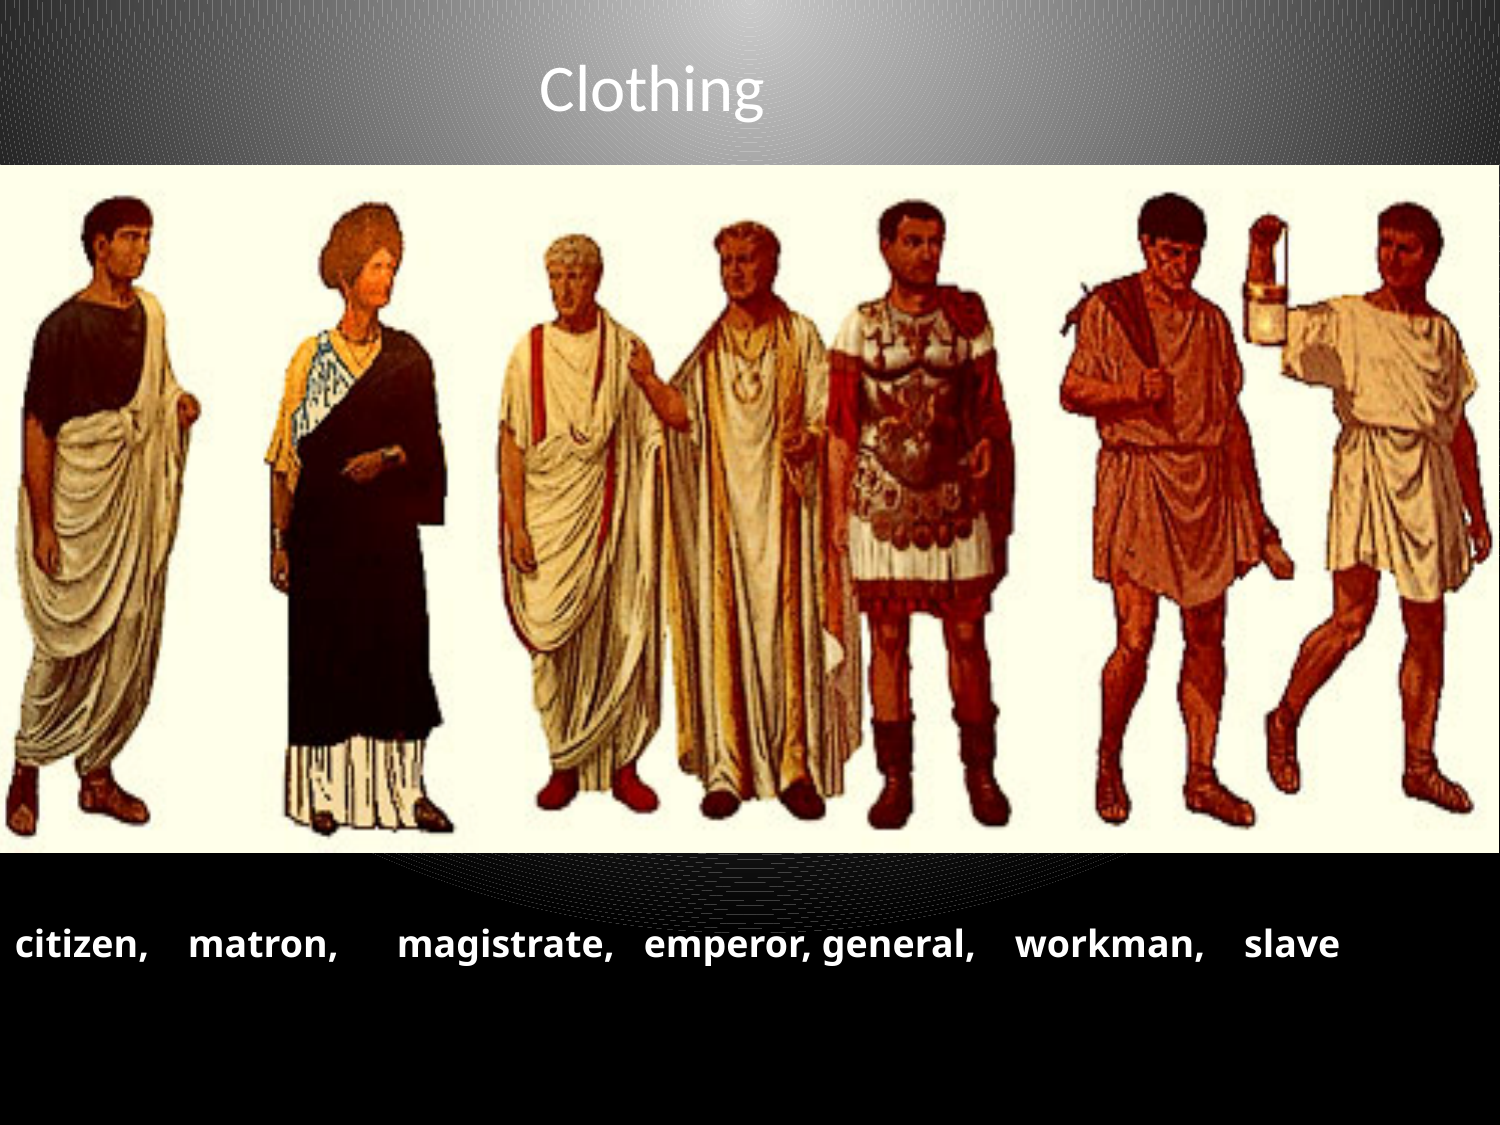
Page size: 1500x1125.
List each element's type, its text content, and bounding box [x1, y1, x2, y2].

text_box Clothing [524, 37, 1063, 133]
text_box citizen, matron, magistrate, emperor, general, workman, slave [0, 912, 1500, 973]
picture [0, 165, 1499, 854]
